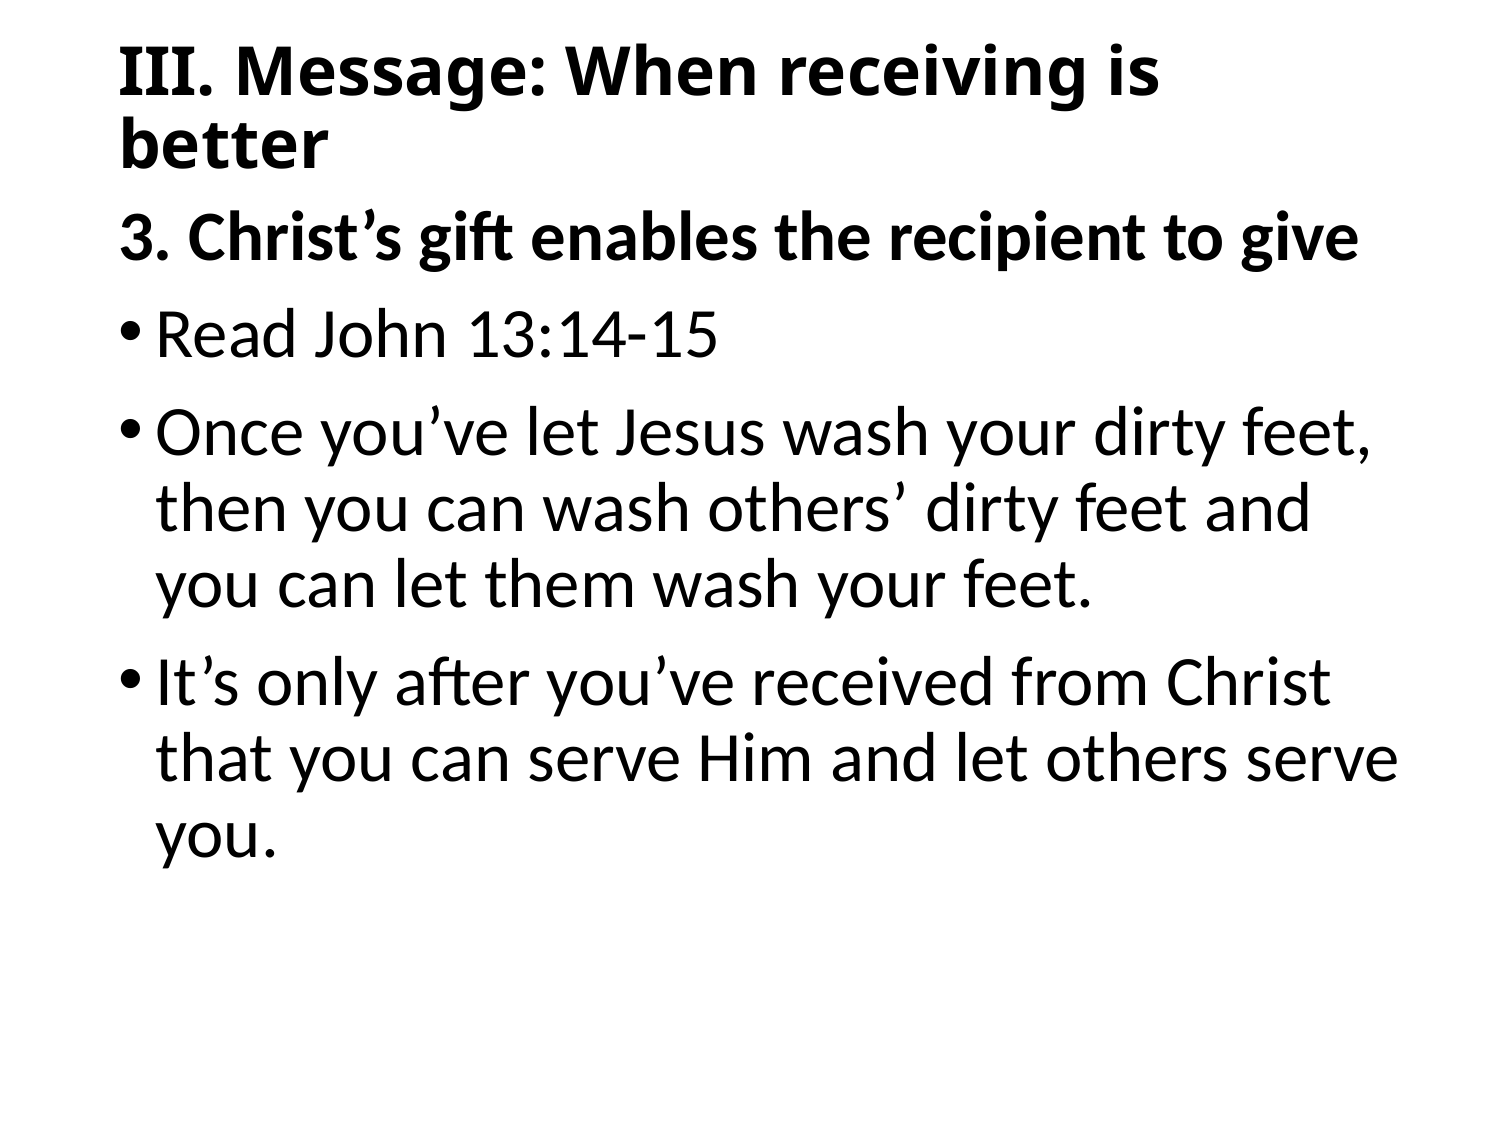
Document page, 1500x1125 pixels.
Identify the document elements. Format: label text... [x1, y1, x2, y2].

title III. Message: When receiving is better [103, 28, 1397, 191]
list 3. Christ’s gift enables the recipient to give Read John 13:14-15 Once you’ve let Jesus wash your dirty feet, then you can wash others’ dirty feet and you can let them wash your feet. It’s only after you’ve received from Christ that you can serve Him and let others serve you. [103, 191, 1452, 811]
